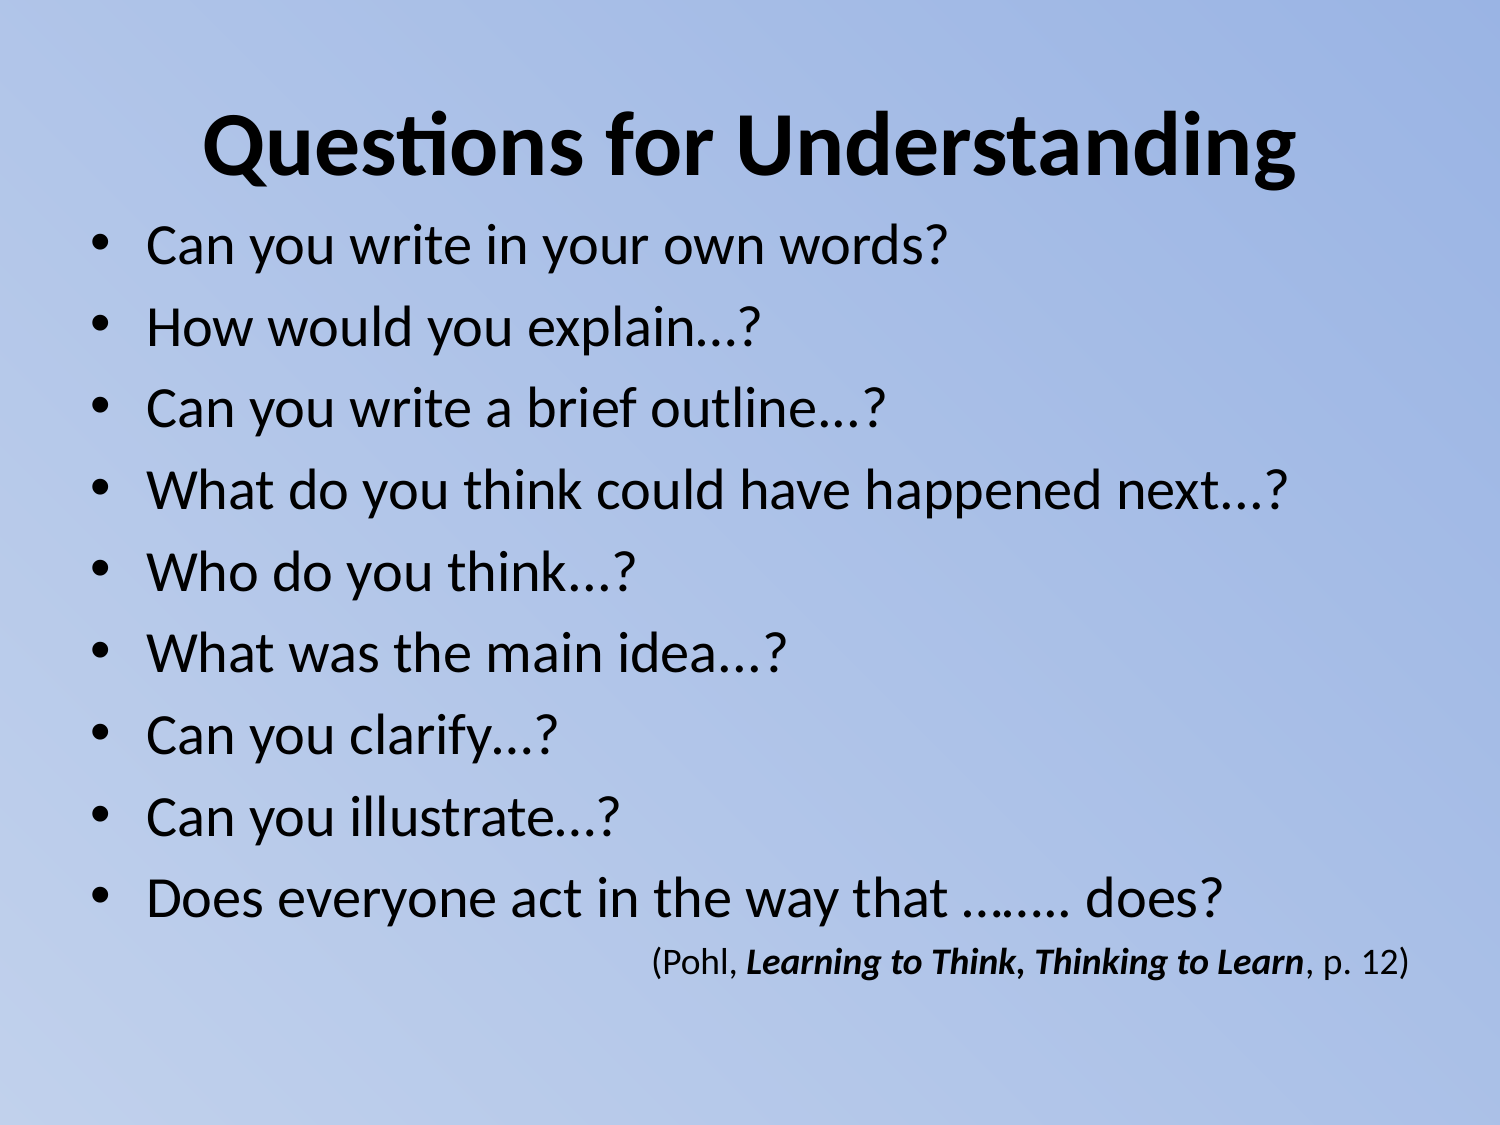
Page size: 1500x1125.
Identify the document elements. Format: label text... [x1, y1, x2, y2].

list Can you write in your own words? How would you explain…? Can you write a brief outline...? What do you think could have happened next...? Who do you think...? What was the main idea...? Can you clarify…? Can you illustrate…? Does everyone act in the way that …….. does? (Pohl, Learning to Think, Thinking to Learn, p. 12) [75, 198, 1425, 1075]
title Questions for Understanding [75, 45, 1425, 198]
